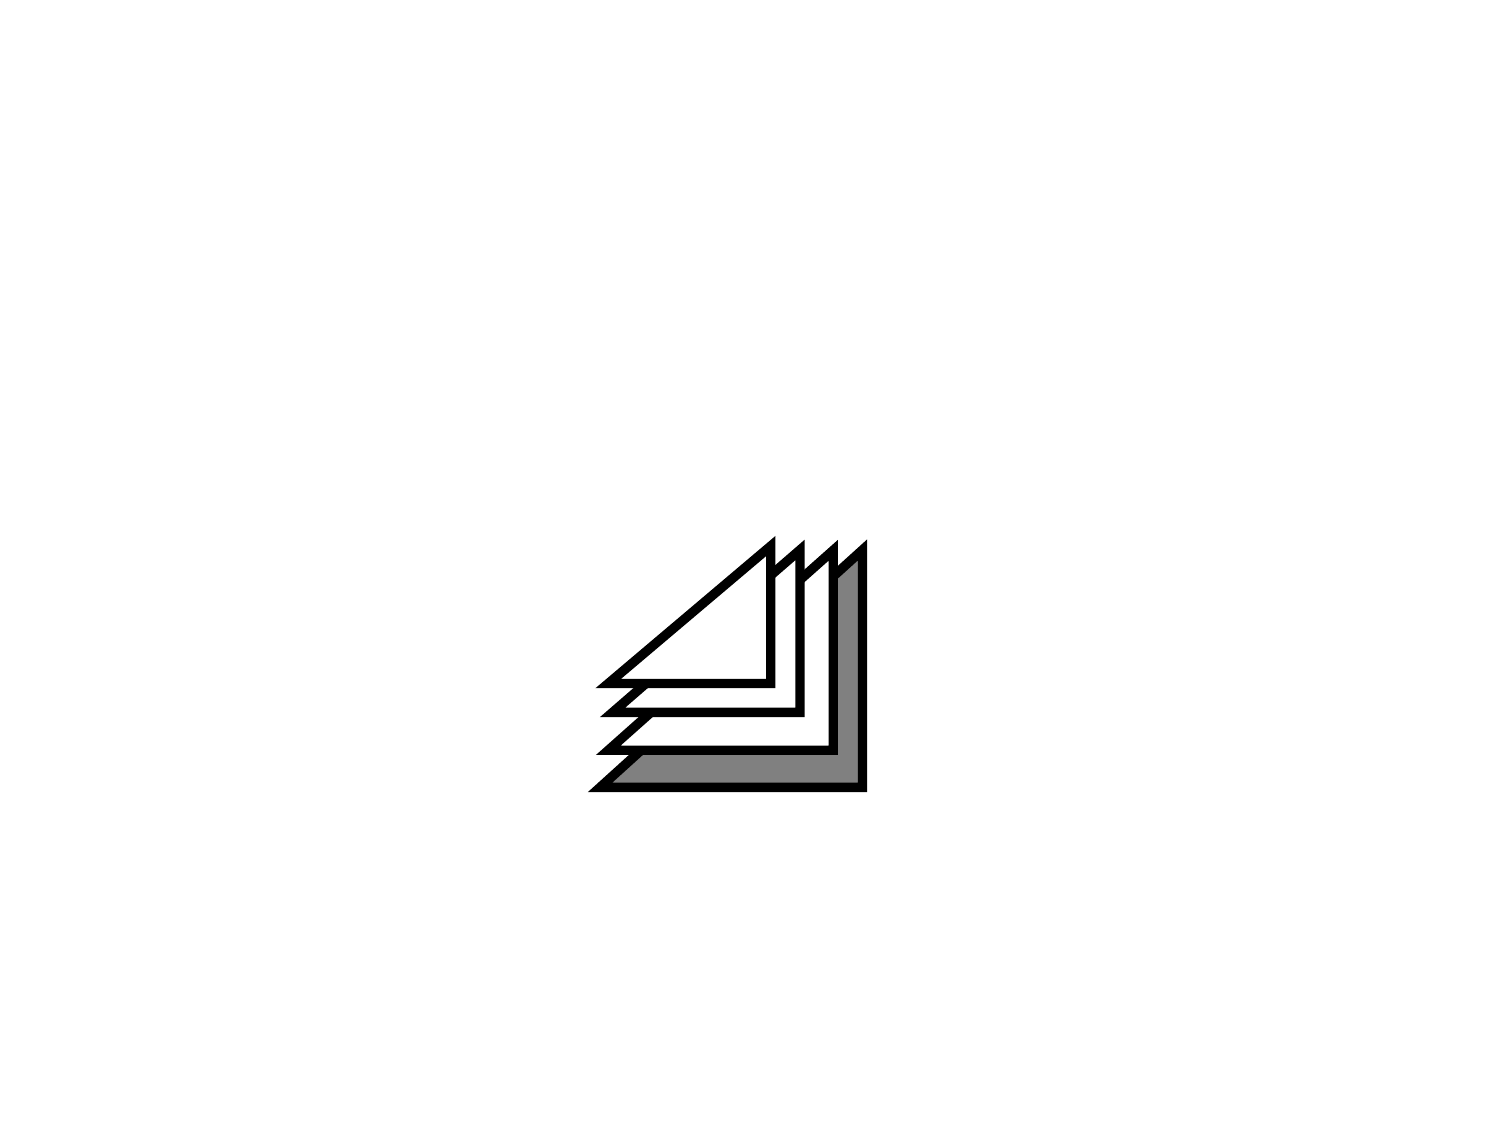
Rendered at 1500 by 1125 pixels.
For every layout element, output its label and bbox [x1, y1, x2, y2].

text_box [608, 546, 771, 684]
text_box [600, 549, 863, 788]
text_box [608, 550, 834, 751]
text_box [612, 549, 801, 713]
